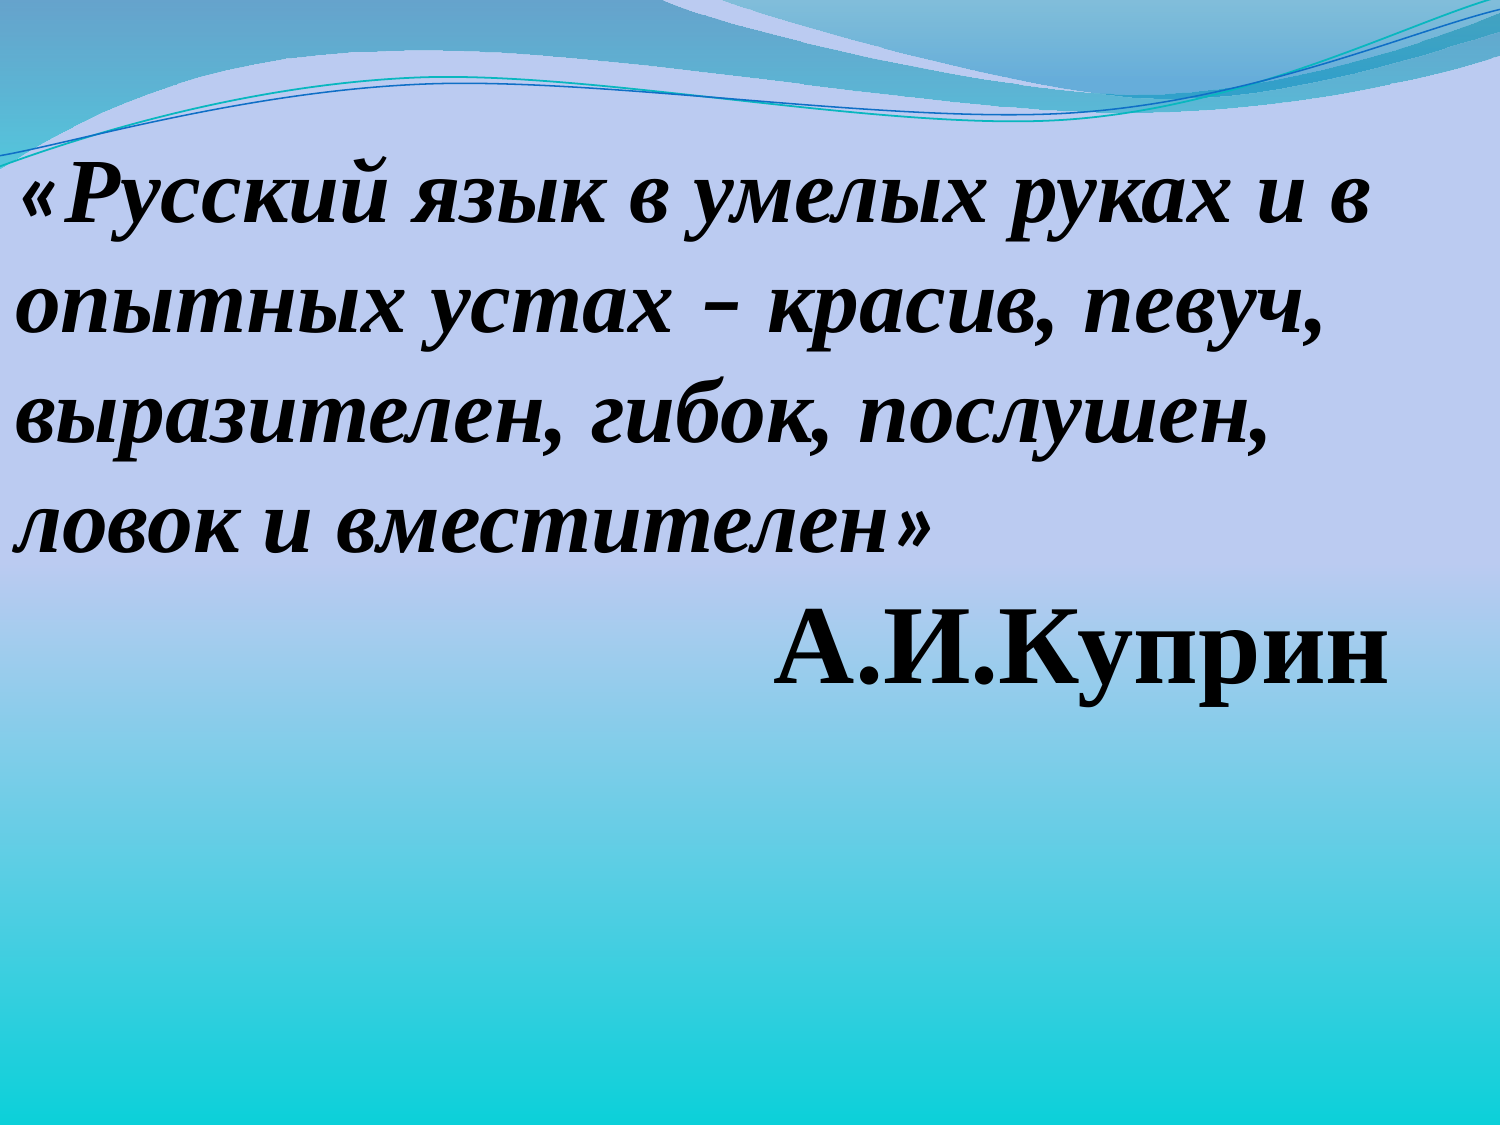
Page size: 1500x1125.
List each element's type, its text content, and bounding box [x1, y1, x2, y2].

text_box «Русский язык в умелых руках и в опытных устах – красив, певуч, выразителен, гибок, послушен, ловок и вместителен» А.И.Куприн [0, 73, 1500, 714]
